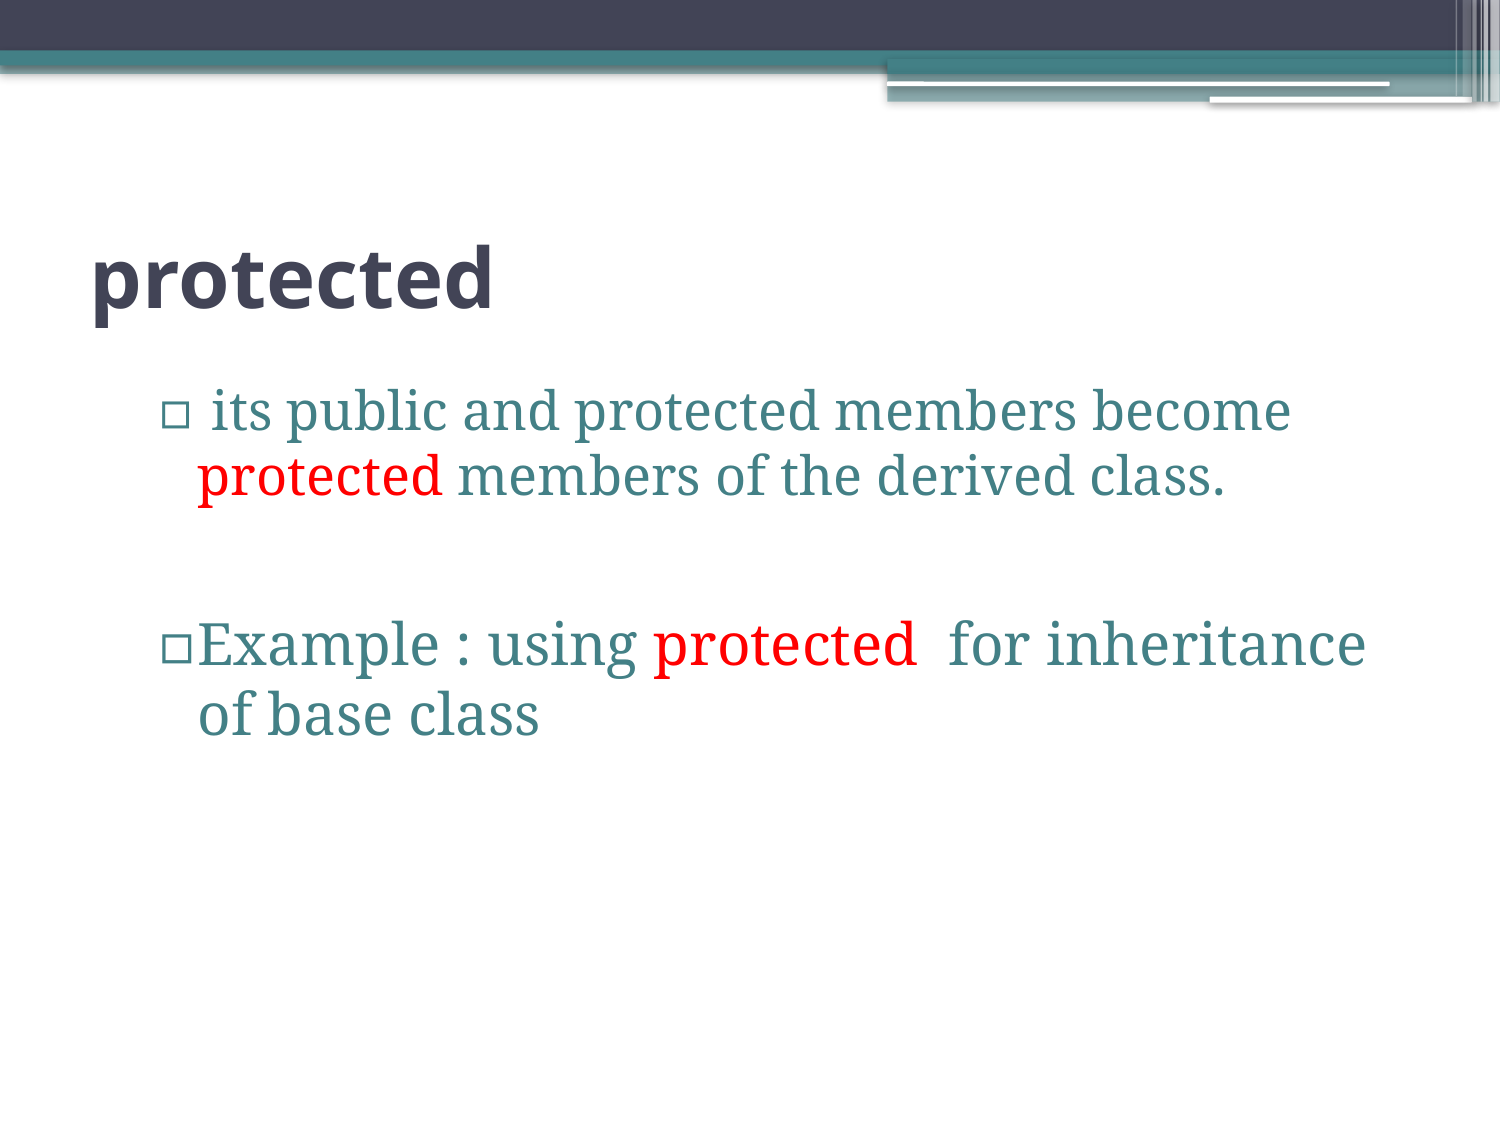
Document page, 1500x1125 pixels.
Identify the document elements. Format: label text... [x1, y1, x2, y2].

title protected [75, 187, 1425, 363]
list its public and protected members become protected members of the derived class. Example : using protected for inheritance of base class [75, 368, 1425, 1079]
